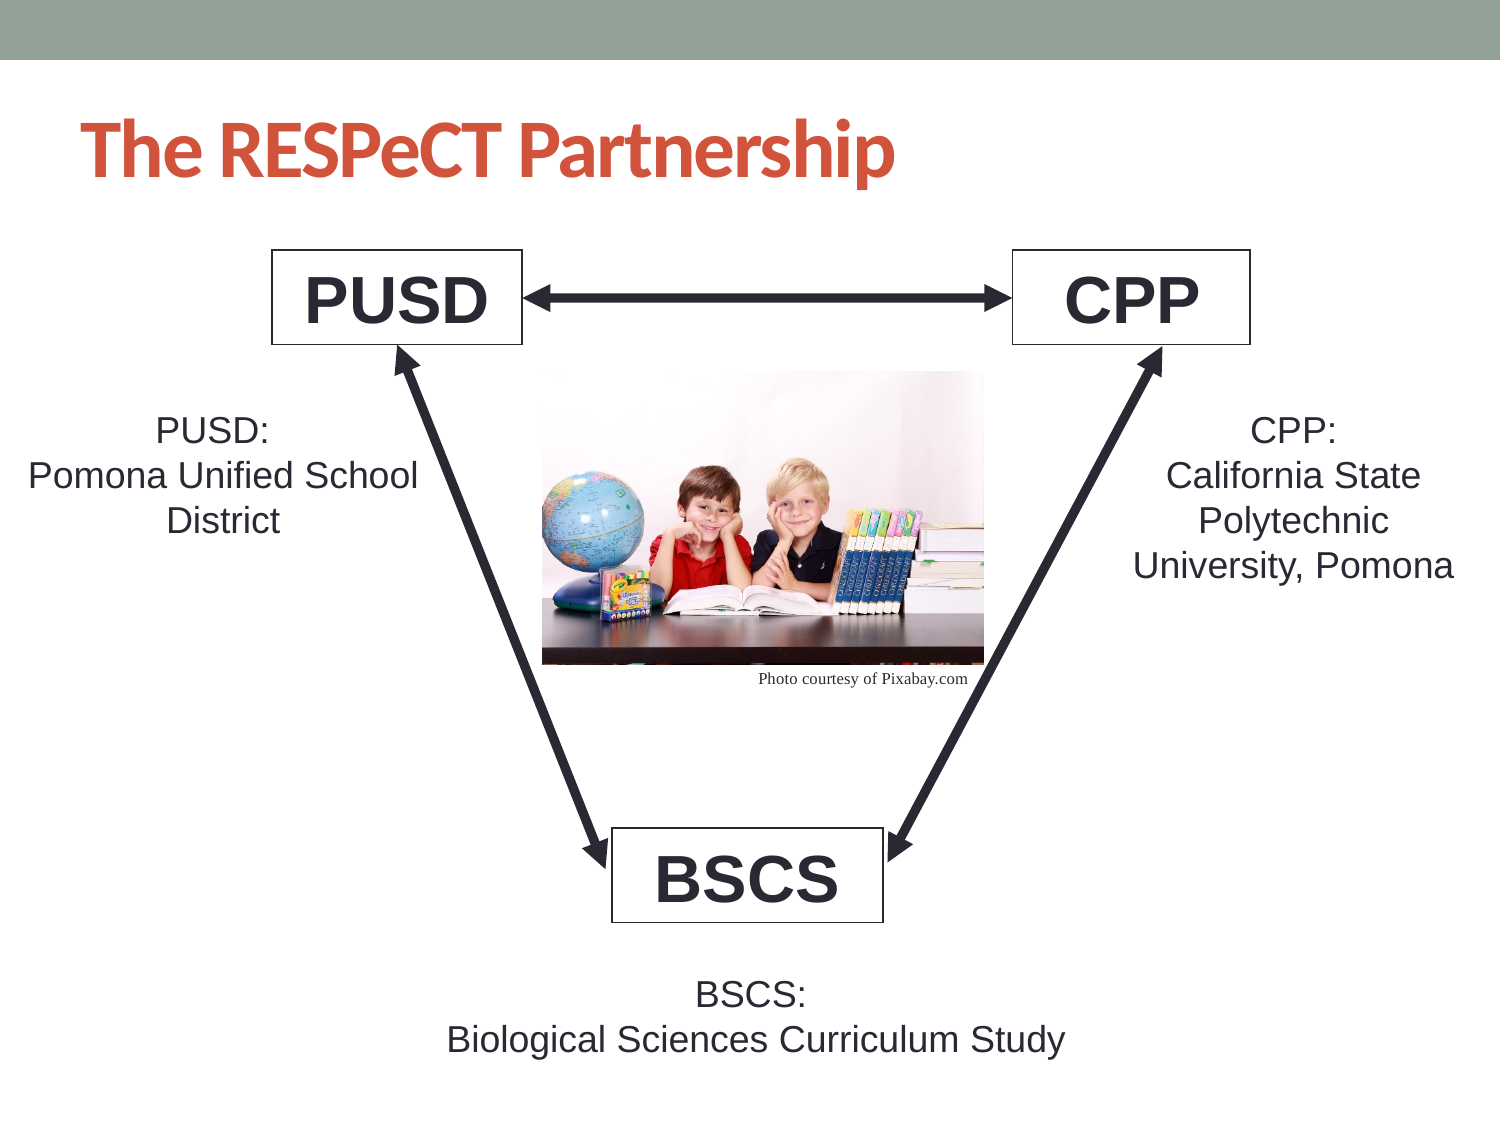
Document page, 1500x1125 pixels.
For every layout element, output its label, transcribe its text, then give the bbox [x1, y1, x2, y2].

text_box CPP: California State Polytechnic University, Pomona [1112, 398, 1475, 593]
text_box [396, 345, 606, 870]
title The RESPeCT Partnership [65, 62, 1416, 225]
text_box PUSD: Pomona Unified School District [4, 398, 394, 548]
text_box Photo courtesy of Pixabay.com [743, 673, 984, 695]
picture [542, 370, 984, 666]
text_box BSCS [611, 827, 884, 923]
text_box [887, 695, 977, 863]
text_box CPP [1012, 249, 1250, 345]
text_box BSCS: Biological Sciences Curriculum Study [412, 962, 1100, 1068]
text_box PUSD [272, 249, 523, 345]
text_box [1134, 346, 1163, 398]
text_box [523, 291, 1013, 305]
